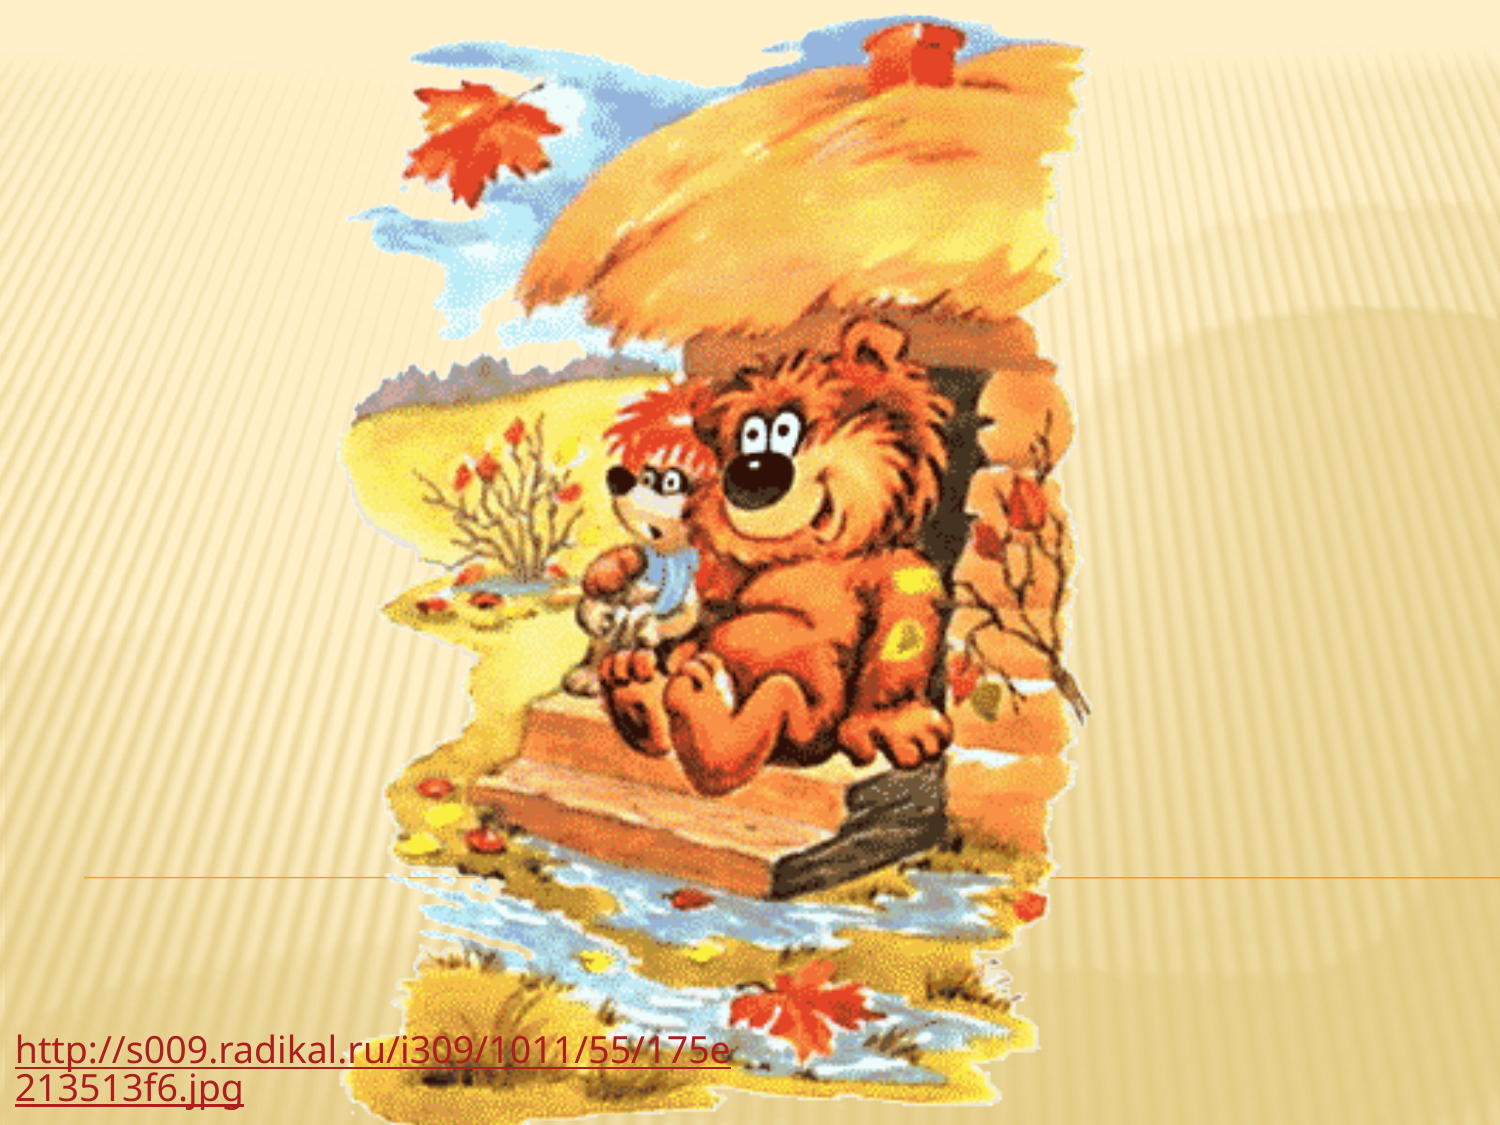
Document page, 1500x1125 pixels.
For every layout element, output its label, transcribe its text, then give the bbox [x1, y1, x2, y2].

picture [324, 0, 1107, 1125]
text_box http://s009.radikal.ru/i309/1011/55/175e213513f6.jpg [0, 1018, 314, 1085]
